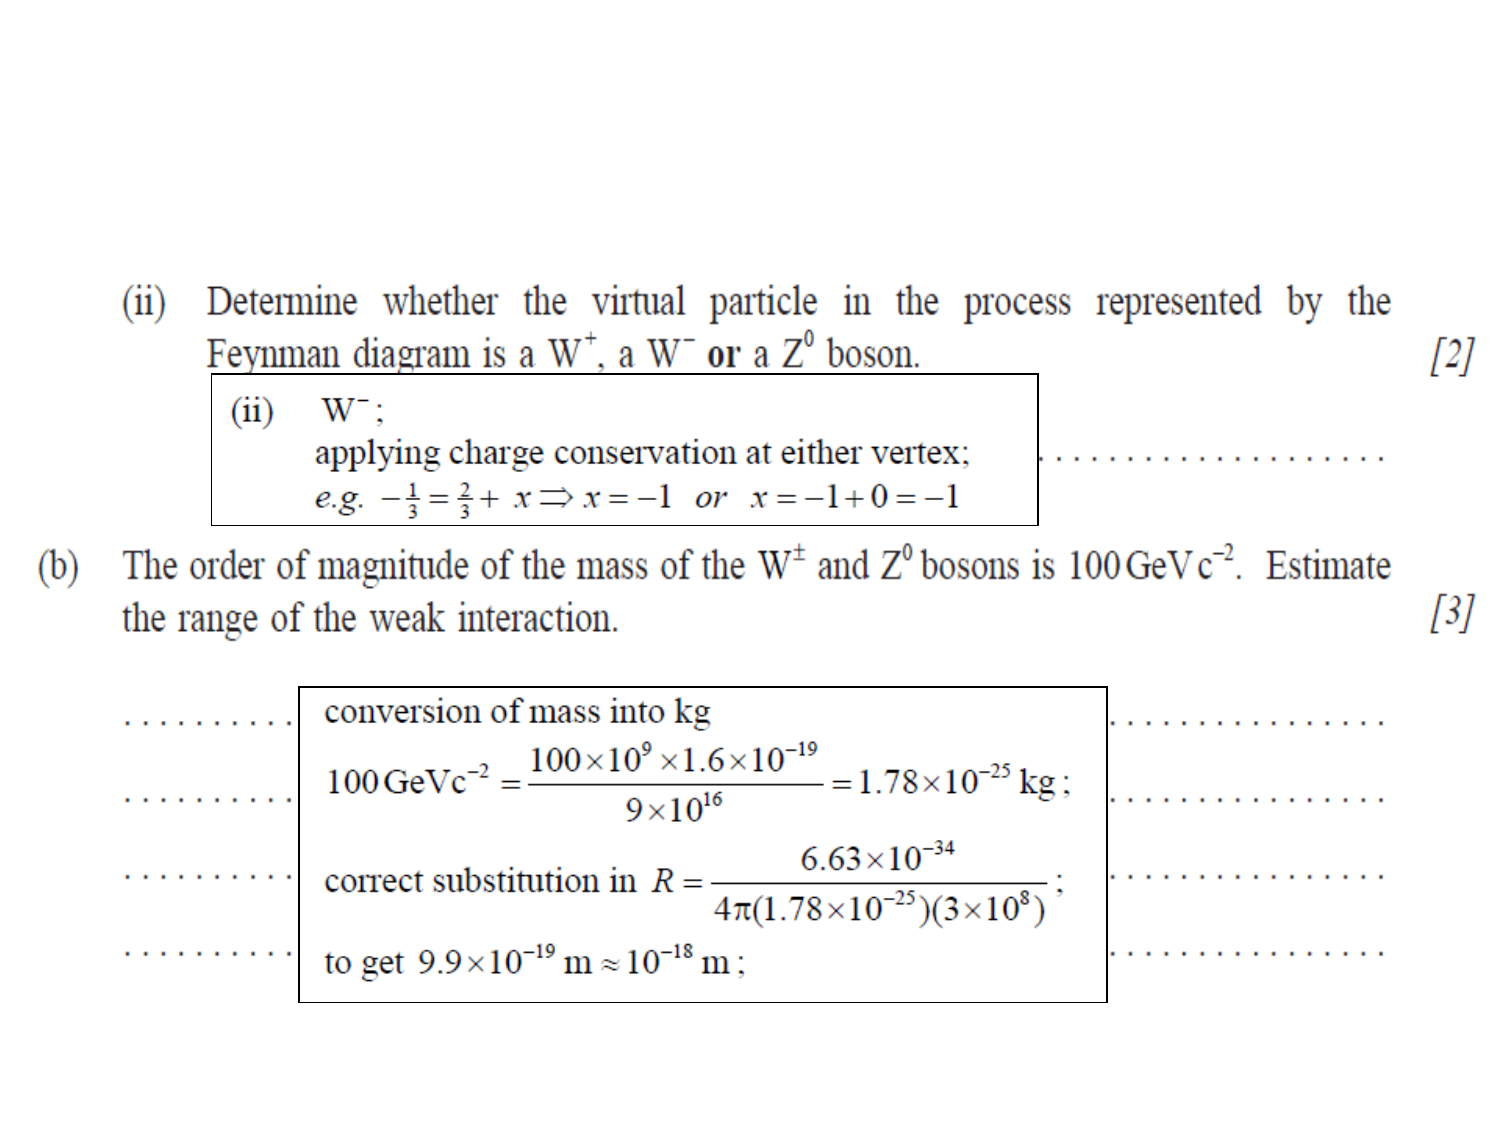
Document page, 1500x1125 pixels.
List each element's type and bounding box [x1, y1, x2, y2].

picture [5, 257, 1494, 1002]
